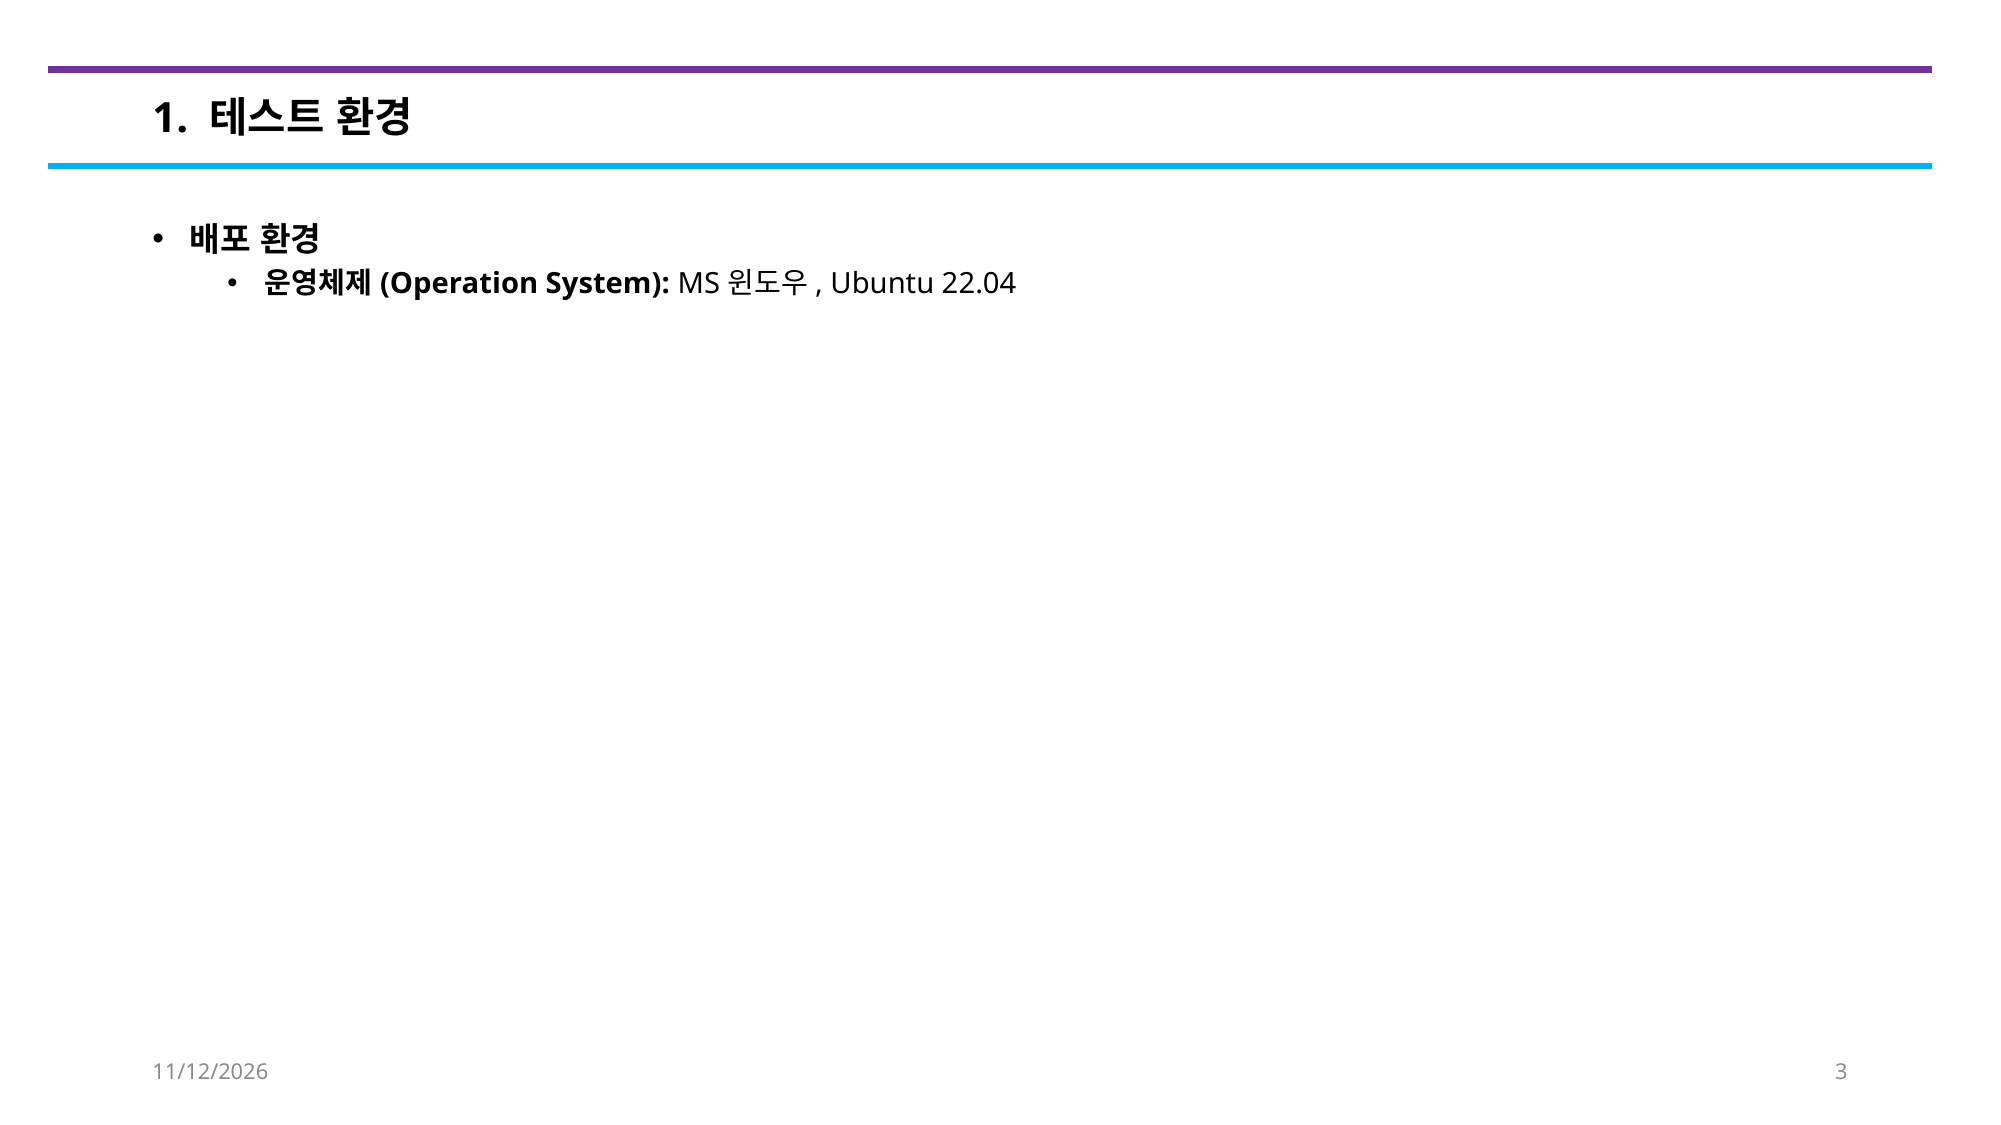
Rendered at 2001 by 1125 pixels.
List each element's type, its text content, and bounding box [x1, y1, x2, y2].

slide_number 3 [1412, 1042, 1863, 1103]
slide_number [137, 1042, 588, 1103]
list 배포 환경 운영체제(Operation System): MS윈도우, Ubuntu 22.04 [137, 214, 1077, 343]
title 1. 테스트 환경 [137, 81, 1863, 156]
